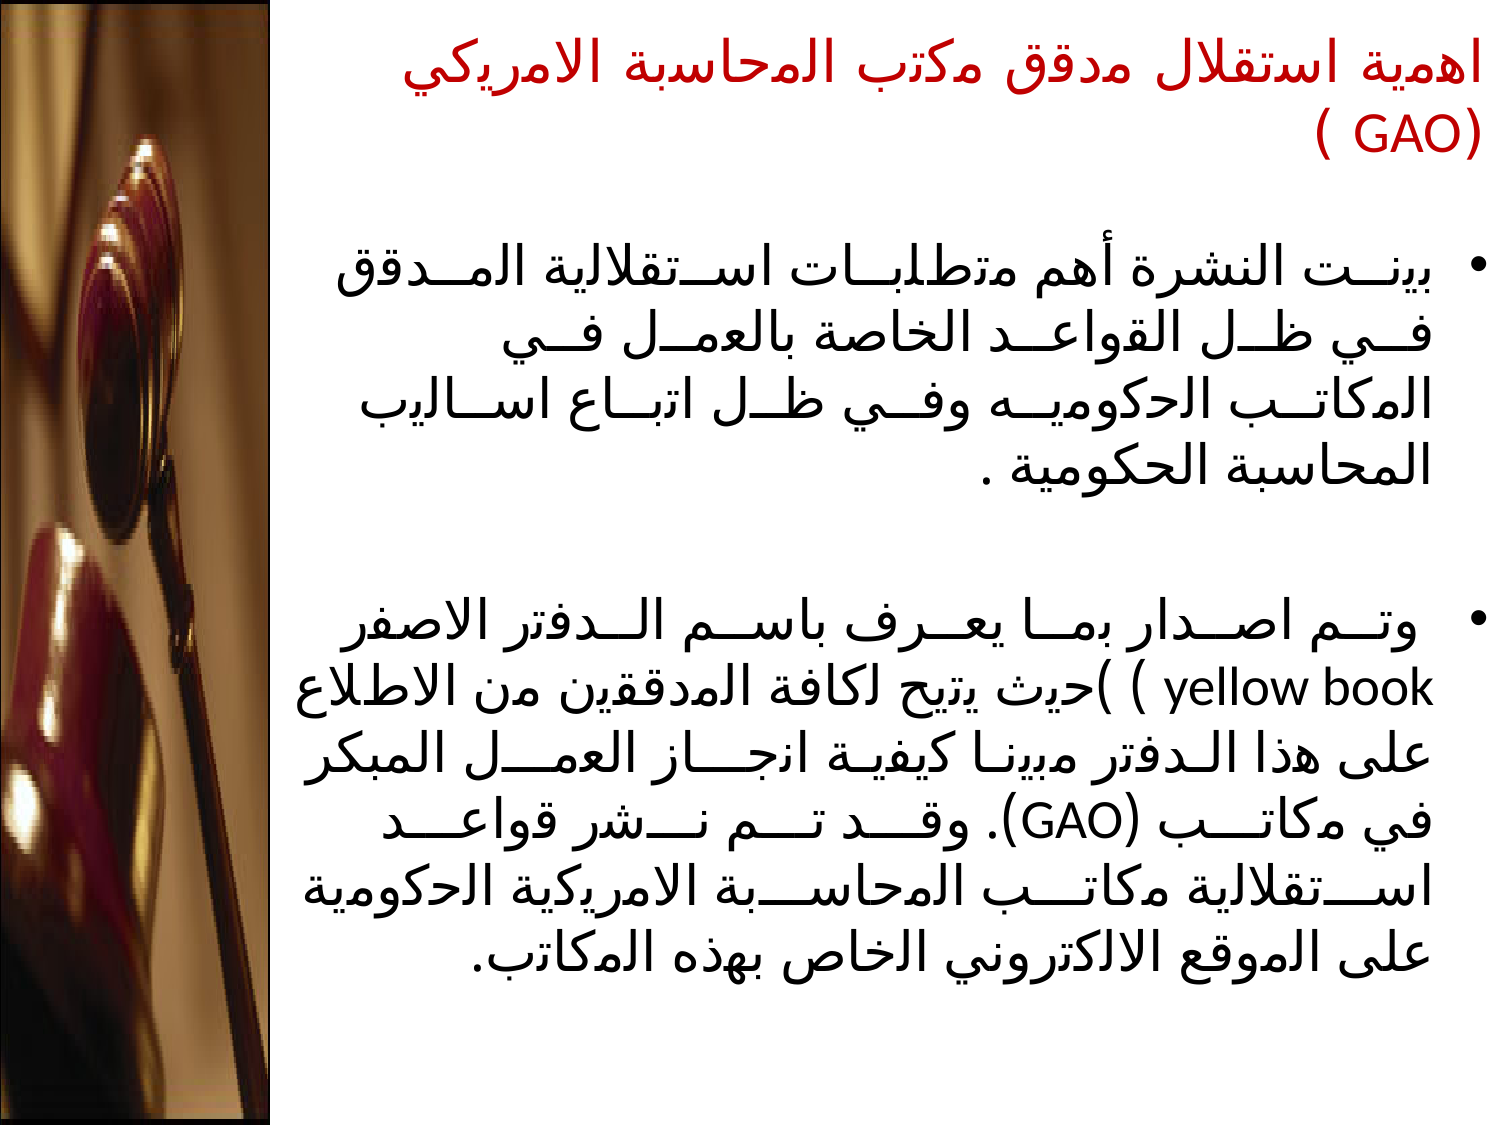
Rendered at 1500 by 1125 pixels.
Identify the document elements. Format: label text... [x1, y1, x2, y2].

title اﻫﻣﻳﺔ اﺳﺗﻘﻼﻝ ﻣدﻗق ﻣﻛﺗب اﻟﻣﺣﺎﺳﺑﺔ اﻻﻣرﻳﻛﻲ (GAO ) [281, 35, 1500, 222]
picture [0, 0, 270, 1125]
list ﺑﻳﻧــت النشرة أهم ﻣﺗطﻠﺑــﺎت اﺳــﺗﻘﻼﻟﻳﺔ اﻟﻣــدﻗق ﻓــﻲ ظــﻝ اﻟﻘواﻋــد الخاصة ﺑﺎﻟﻌﻣــﻝ ﻓــﻲ اﻟﻣﻛﺎﺗــب اﻟﺣﻛوﻣﻳــﻪ وﻓــﻲ ظــﻝ اﺗﺑــﺎع اﺳــﺎﻟﻳب المحاسبة الحكومية . وﺗــم اﺻــدار ﺑﻣــﺎ ﻳﻌــرف ﺑﺎﺳــم اﻟــدﻓﺗر اﻻﺻﻔر yellow book ) )ﺣﻳث ﻳﺗﻳﺢ ﻟﻛﺎﻓﺔ اﻟﻣدﻗﻘﻳن ﻣن اﻻطﻼع ﻋﻠﻰ ﻫذا اﻟـدﻓﺗر ﻣﺑﻳﻧـﺎ ﻛﻳﻔﻳـﺔ اﻧﺟـــﺎز اﻟﻌﻣـــﻝ المبكر في ﻣﻛﺎﺗـــب (GAO). وﻗـــد ﺗـــم ﻧـــﺷر ﻗواﻋـــد اﺳـــﺗﻘﻼﻟﻳﺔ ﻣﻛﺎﺗـــب اﻟﻣﺣﺎﺳـــﺑﺔ اﻻﻣرﻳﻛﻳﺔ اﻟﺣﻛوﻣﻳﺔ ﻋﻠﻰ اﻟﻣوﻗﻊ اﻻﻟﻛﺗروﻧﻲ اﻟﺧﺎص ﺑﻬذﻩ اﻟﻣﻛﺎﺗب. [274, 222, 1500, 1001]
